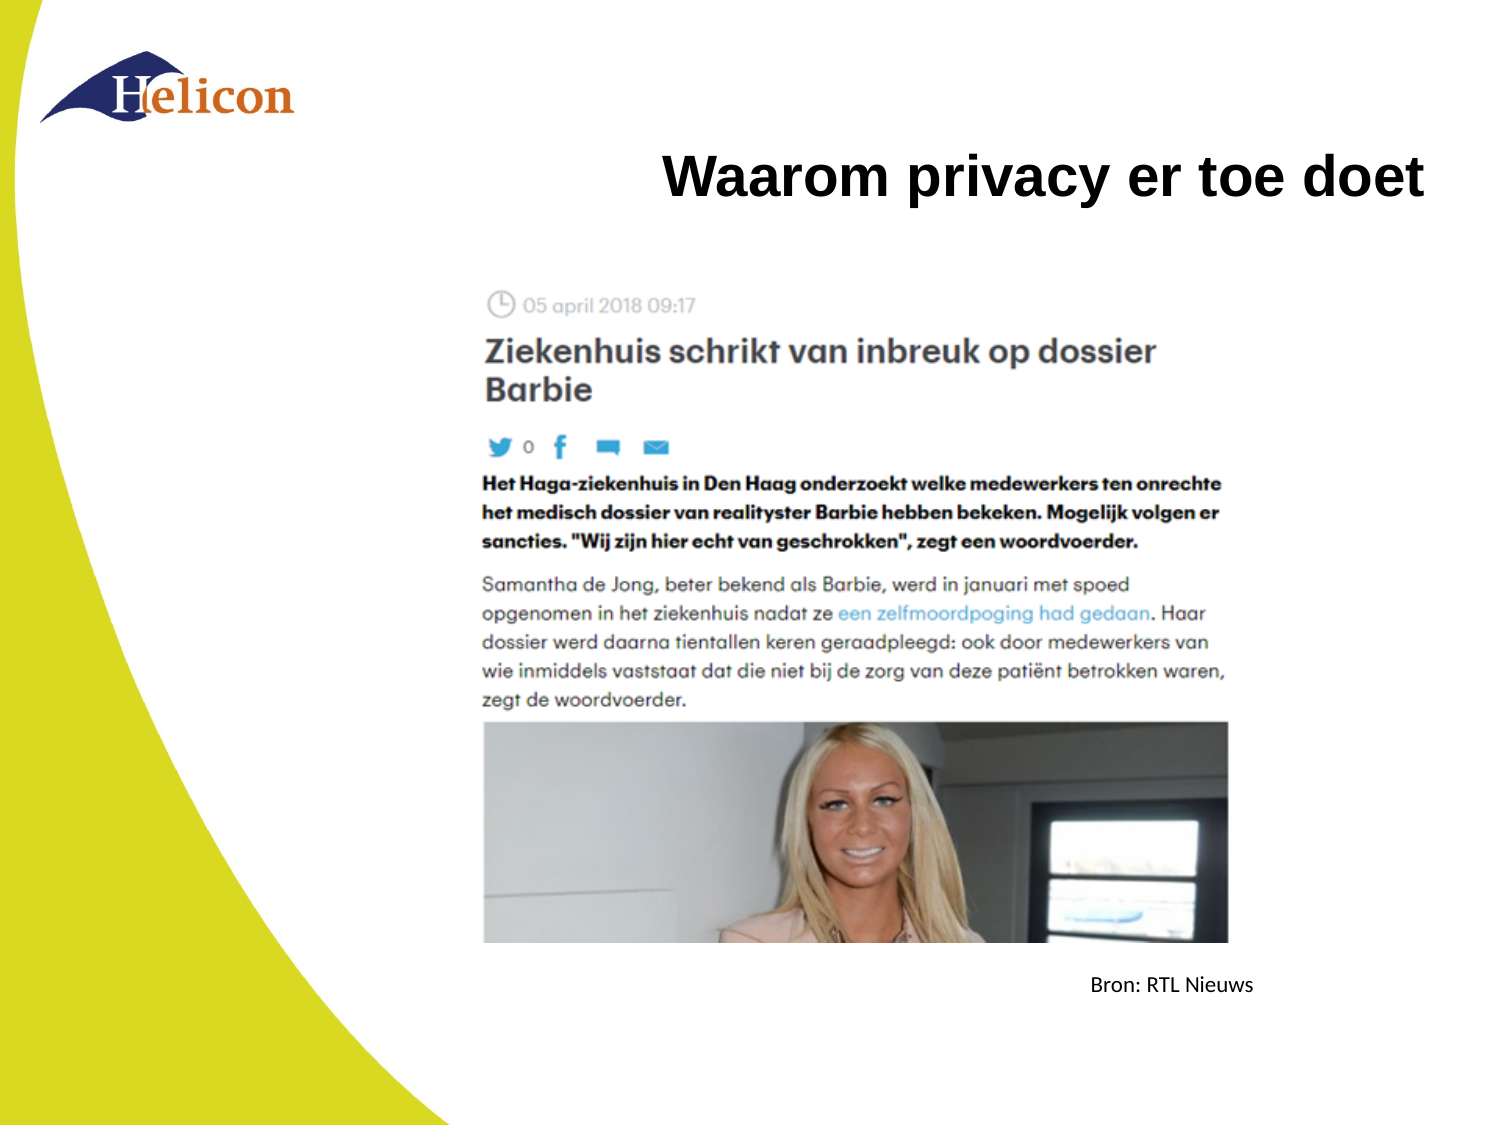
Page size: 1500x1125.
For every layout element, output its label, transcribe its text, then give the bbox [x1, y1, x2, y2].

picture [0, 0, 1500, 1125]
text_box Bron: RTL Nieuws [1075, 962, 1269, 1005]
title Waarom privacy er toe doet [118, 125, 1441, 222]
